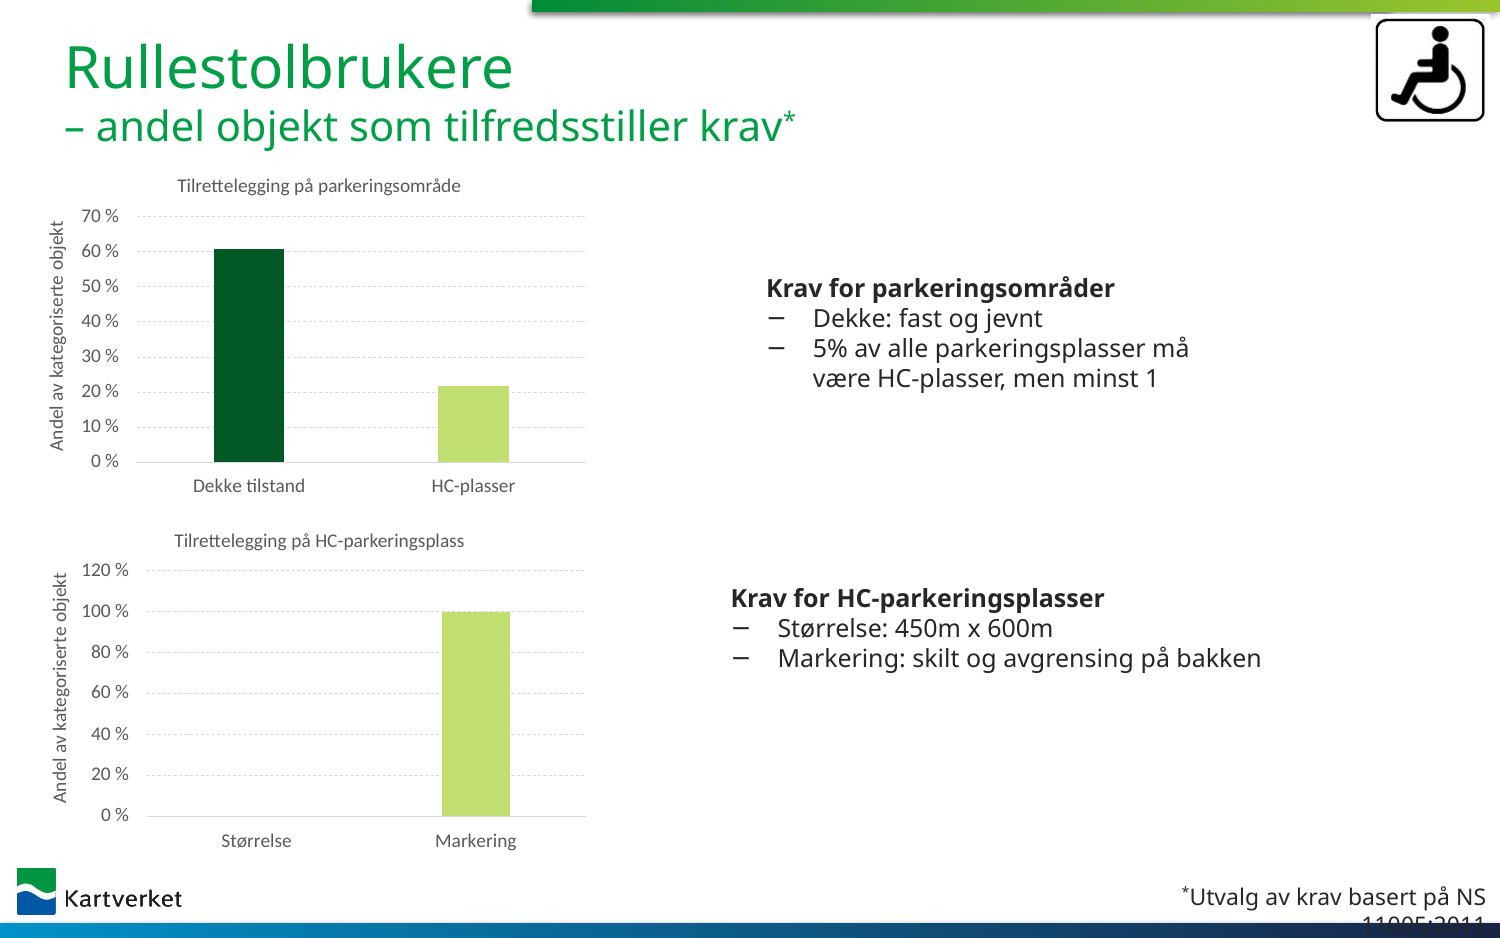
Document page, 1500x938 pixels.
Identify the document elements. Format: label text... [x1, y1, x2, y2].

text_box Krav for HC-parkeringsplasser Størrelse: 450m x 600m Markering: skilt og avgrensing på bakken [715, 574, 1278, 680]
text_box Rullestolbrukere – andel objekt som tilfredsstiller krav* [49, 23, 1431, 158]
picture [41, 520, 598, 859]
text_box *Utvalg av krav basert på NS 11005:2011 [1068, 873, 1500, 938]
picture [41, 166, 598, 505]
picture [1371, 13, 1491, 127]
text_box Krav for parkeringsområder Dekke: fast og jevnt 5% av alle parkeringsplasser må være HC-plasser, men minst 1 [751, 264, 1232, 400]
